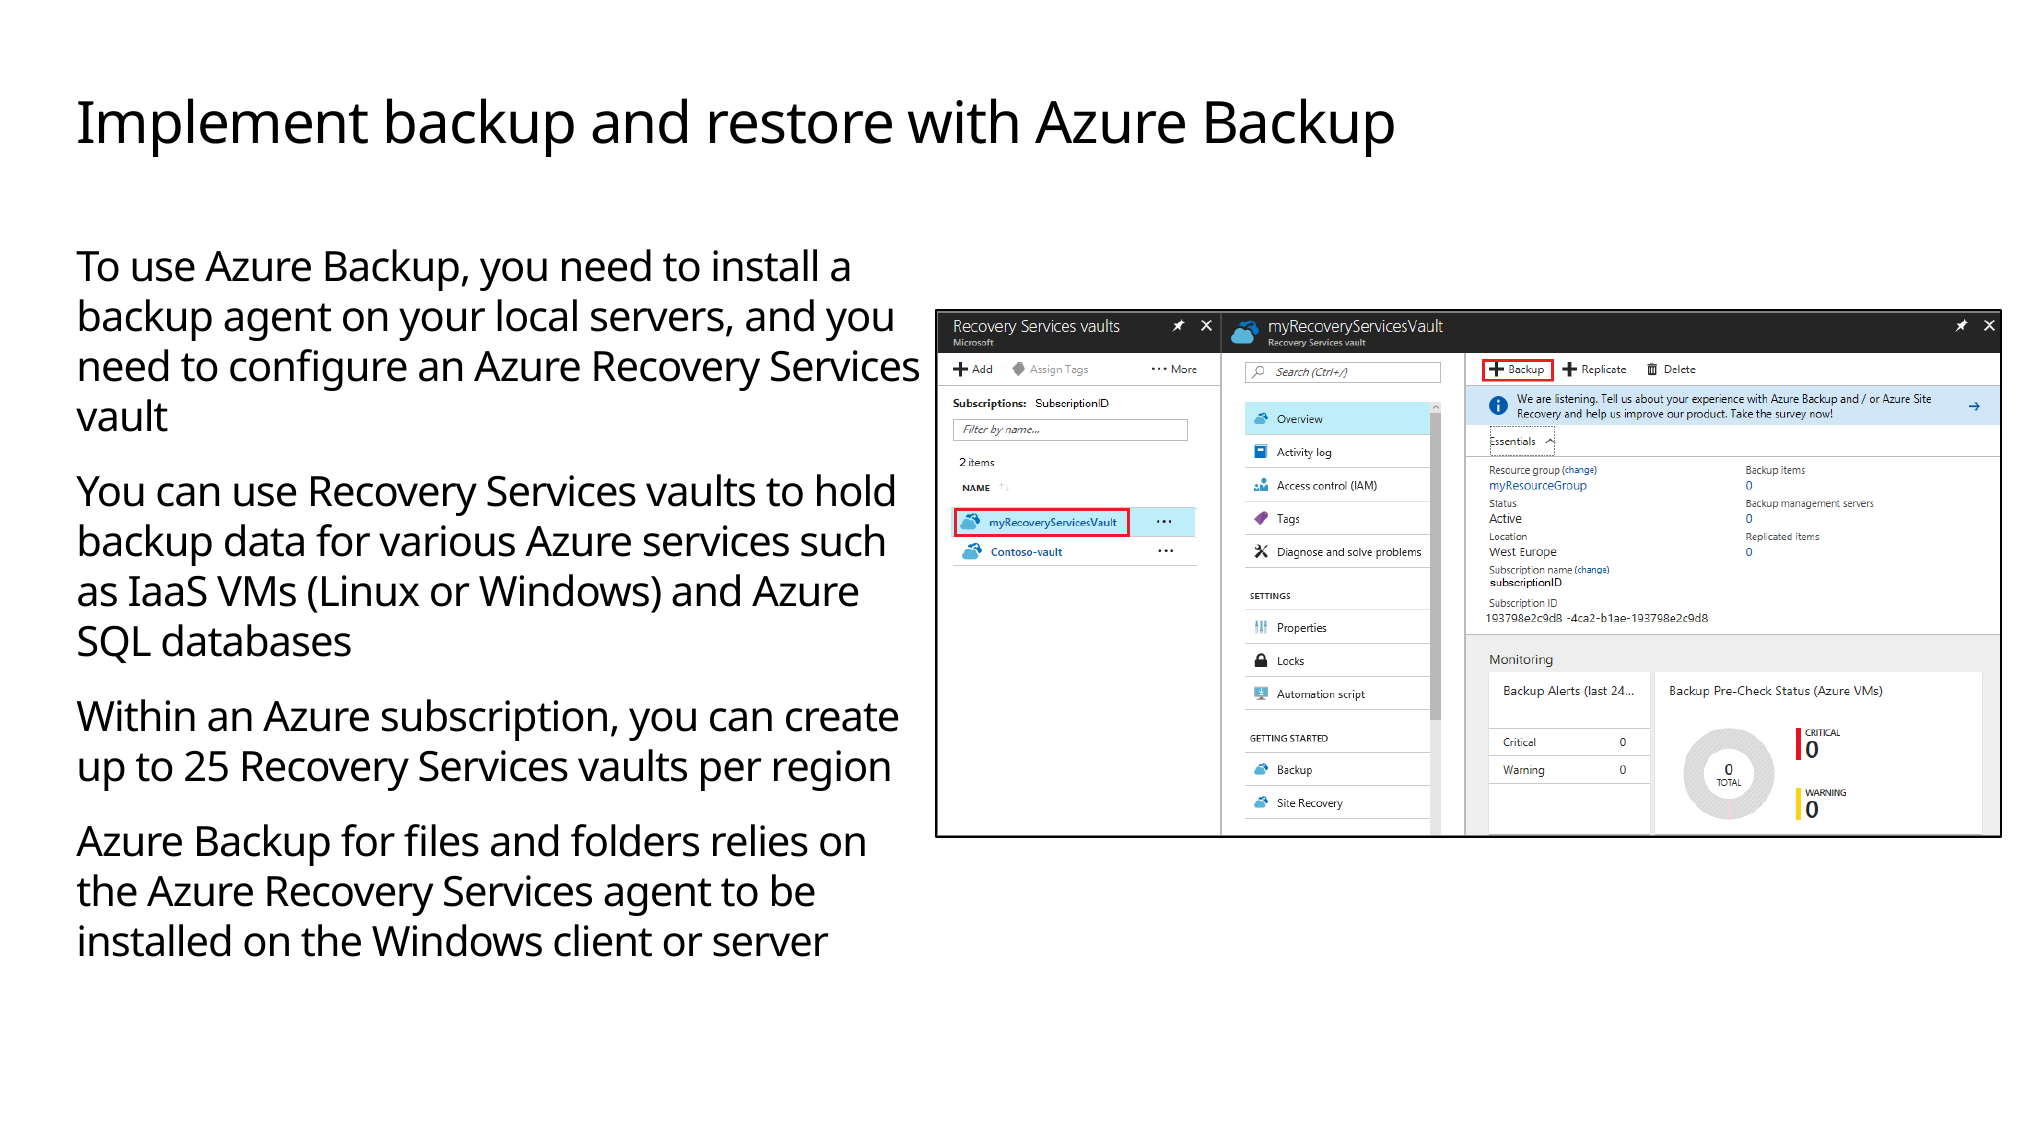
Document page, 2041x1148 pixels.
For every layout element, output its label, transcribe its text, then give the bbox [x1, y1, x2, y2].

title Implement backup and restore with Azure Backup [76, 93, 1968, 161]
picture [936, 310, 2001, 837]
list To use Azure Backup, you need to install a backup agent on your local servers, and you need to configure an Azure Recovery Services vault You can use Recovery Services vaults to hold backup data for various Azure services such as IaaS VMs (Linux or Windows) and Azure SQL databases Within an Azure subscription, you can create up to 25 Recovery Services vaults per region Azure Backup for files and folders relies on the Azure Recovery Services agent to be installed on the Windows client or server [76, 240, 937, 1074]
